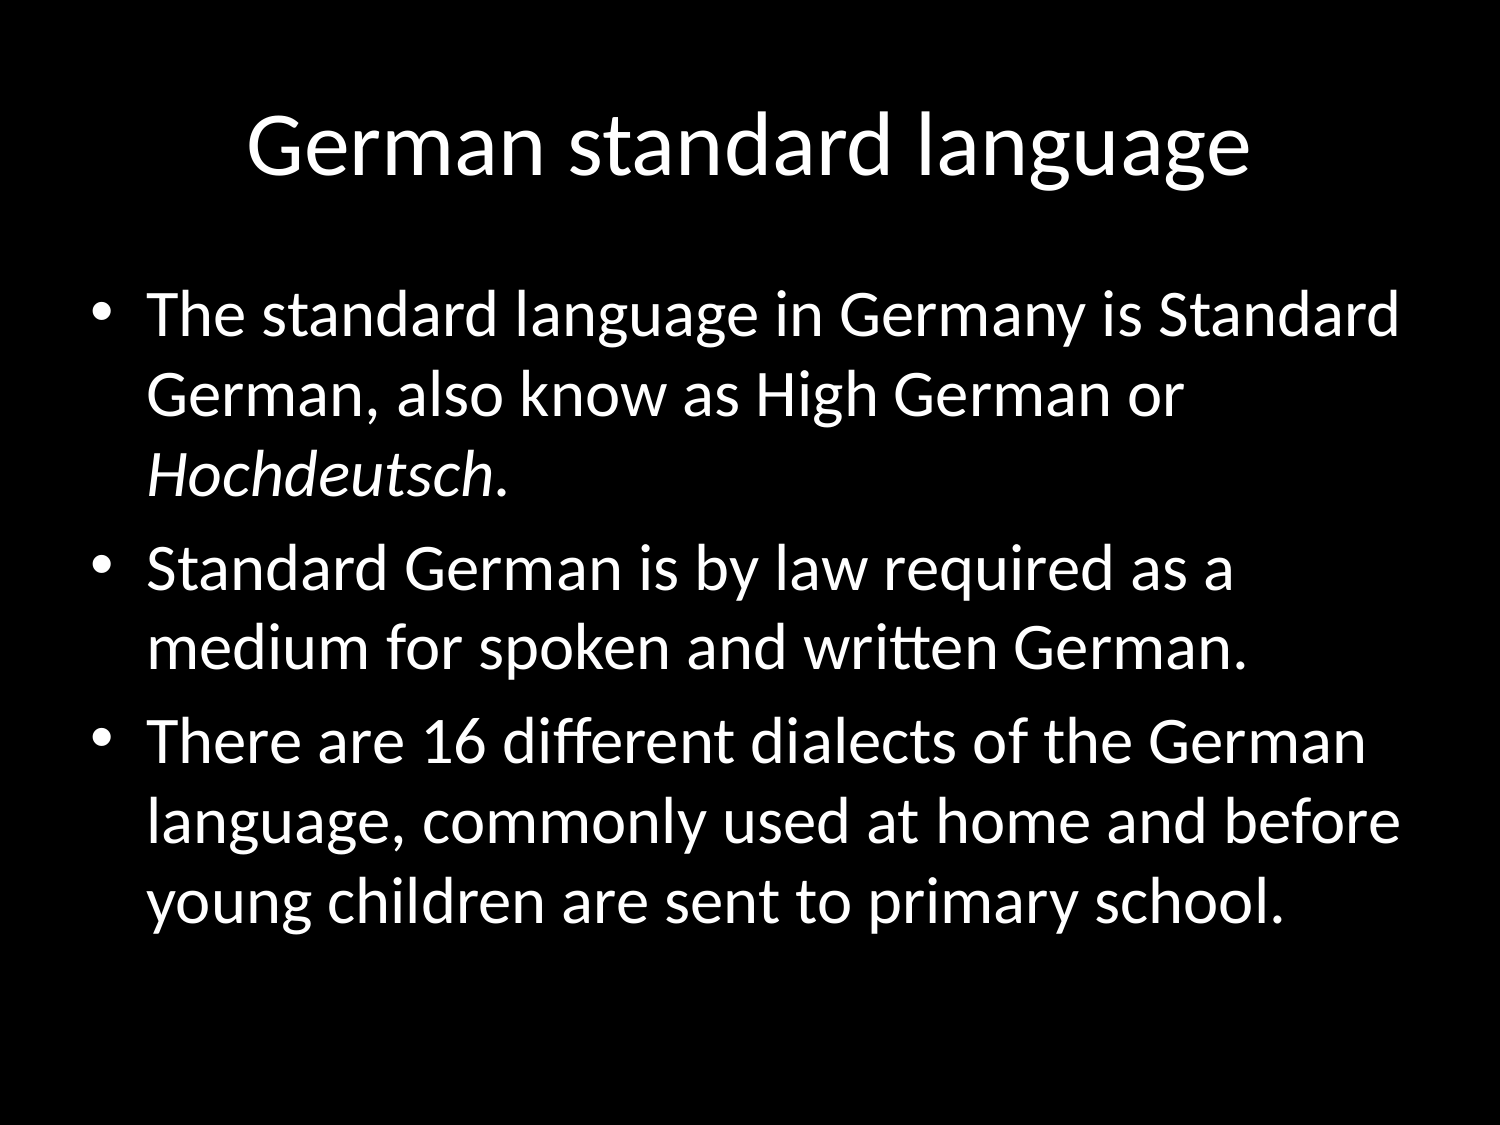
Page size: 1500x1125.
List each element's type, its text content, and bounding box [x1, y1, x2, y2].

title German standard language [75, 45, 1425, 233]
list The standard language in Germany is Standard German, also know as High German or Hochdeutsch. Standard German is by law required as a medium for spoken and written German. There are 16 different dialects of the German language, commonly used at home and before young children are sent to primary school. [75, 262, 1425, 1005]
